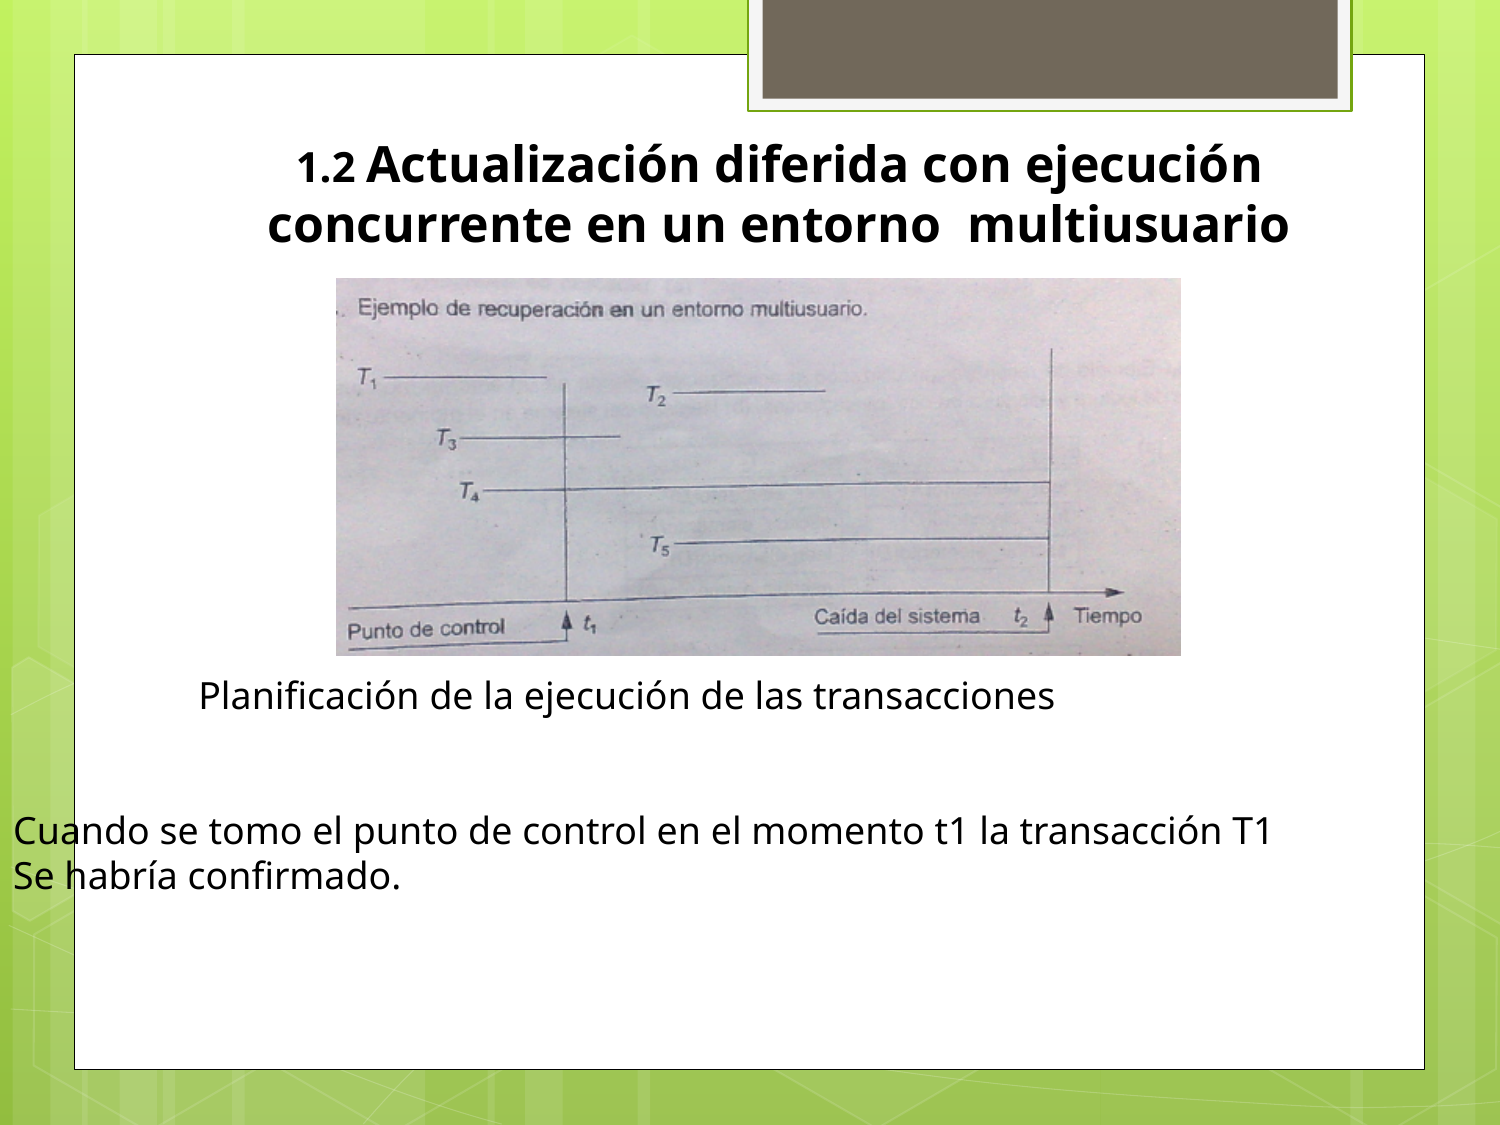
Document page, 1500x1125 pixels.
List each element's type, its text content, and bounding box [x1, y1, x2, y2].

text_box Planificación de la ejecución de las transacciones Cuando se tomo el punto de control en el momento t1 la transacción T1 Se habría confirmado. [0, 664, 1291, 905]
picture [336, 278, 1181, 656]
text_box 1.2 Actualización diferida con ejecución concurrente en un entorno multiusuario [135, 125, 1424, 261]
